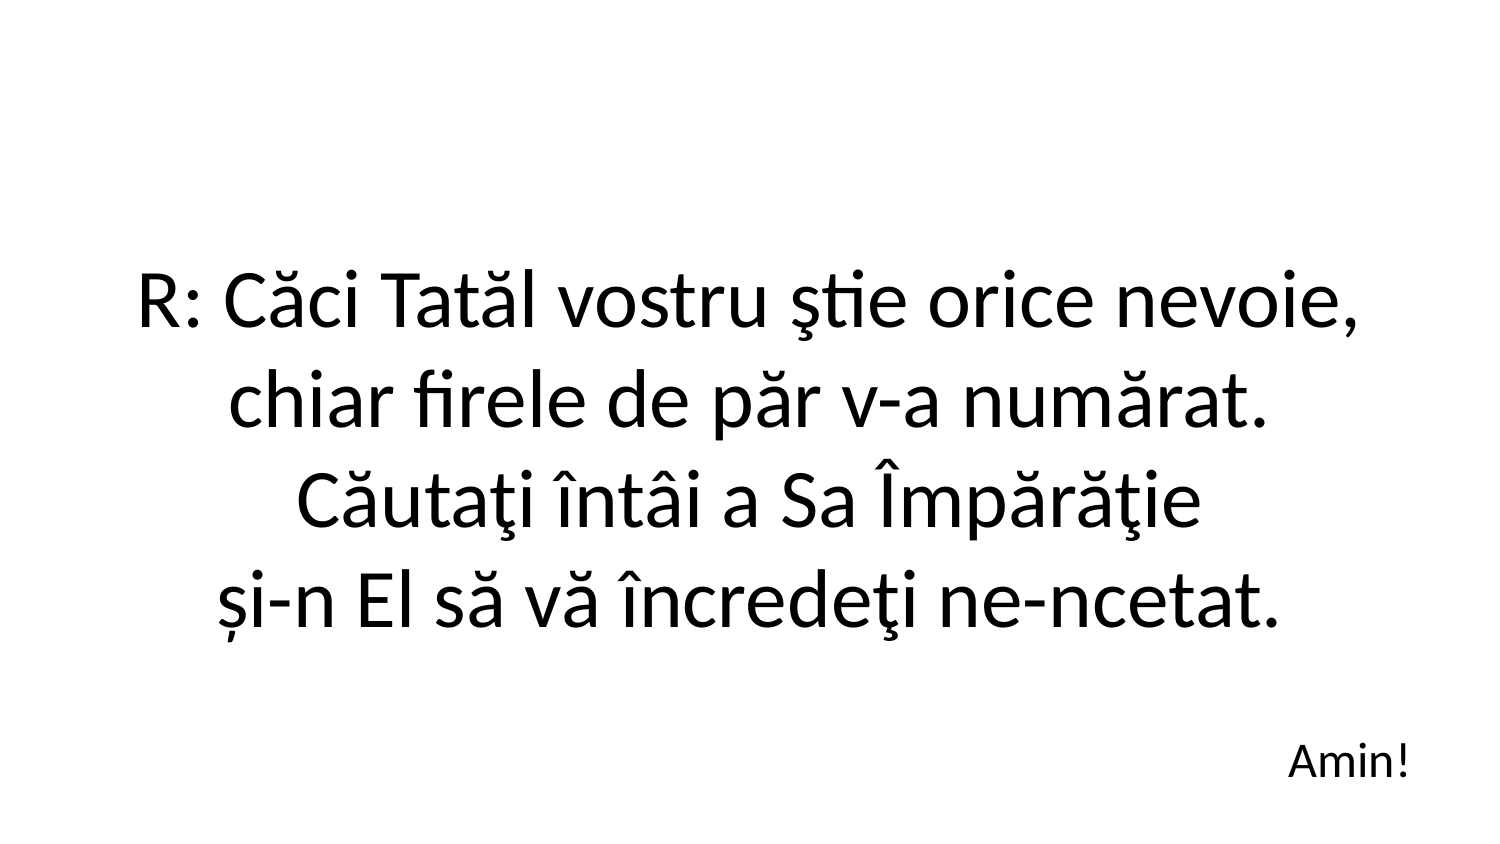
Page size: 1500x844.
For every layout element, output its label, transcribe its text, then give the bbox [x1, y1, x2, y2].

text_box R: Căci Tatăl vostru ştie orice nevoie, chiar firele de păr v-a numărat. Căutaţi întâi a Sa Împărăţie și-n El să vă încredeţi ne-ncetat. [122, 192, 1378, 652]
text_box Amin! [1273, 674, 1427, 795]
